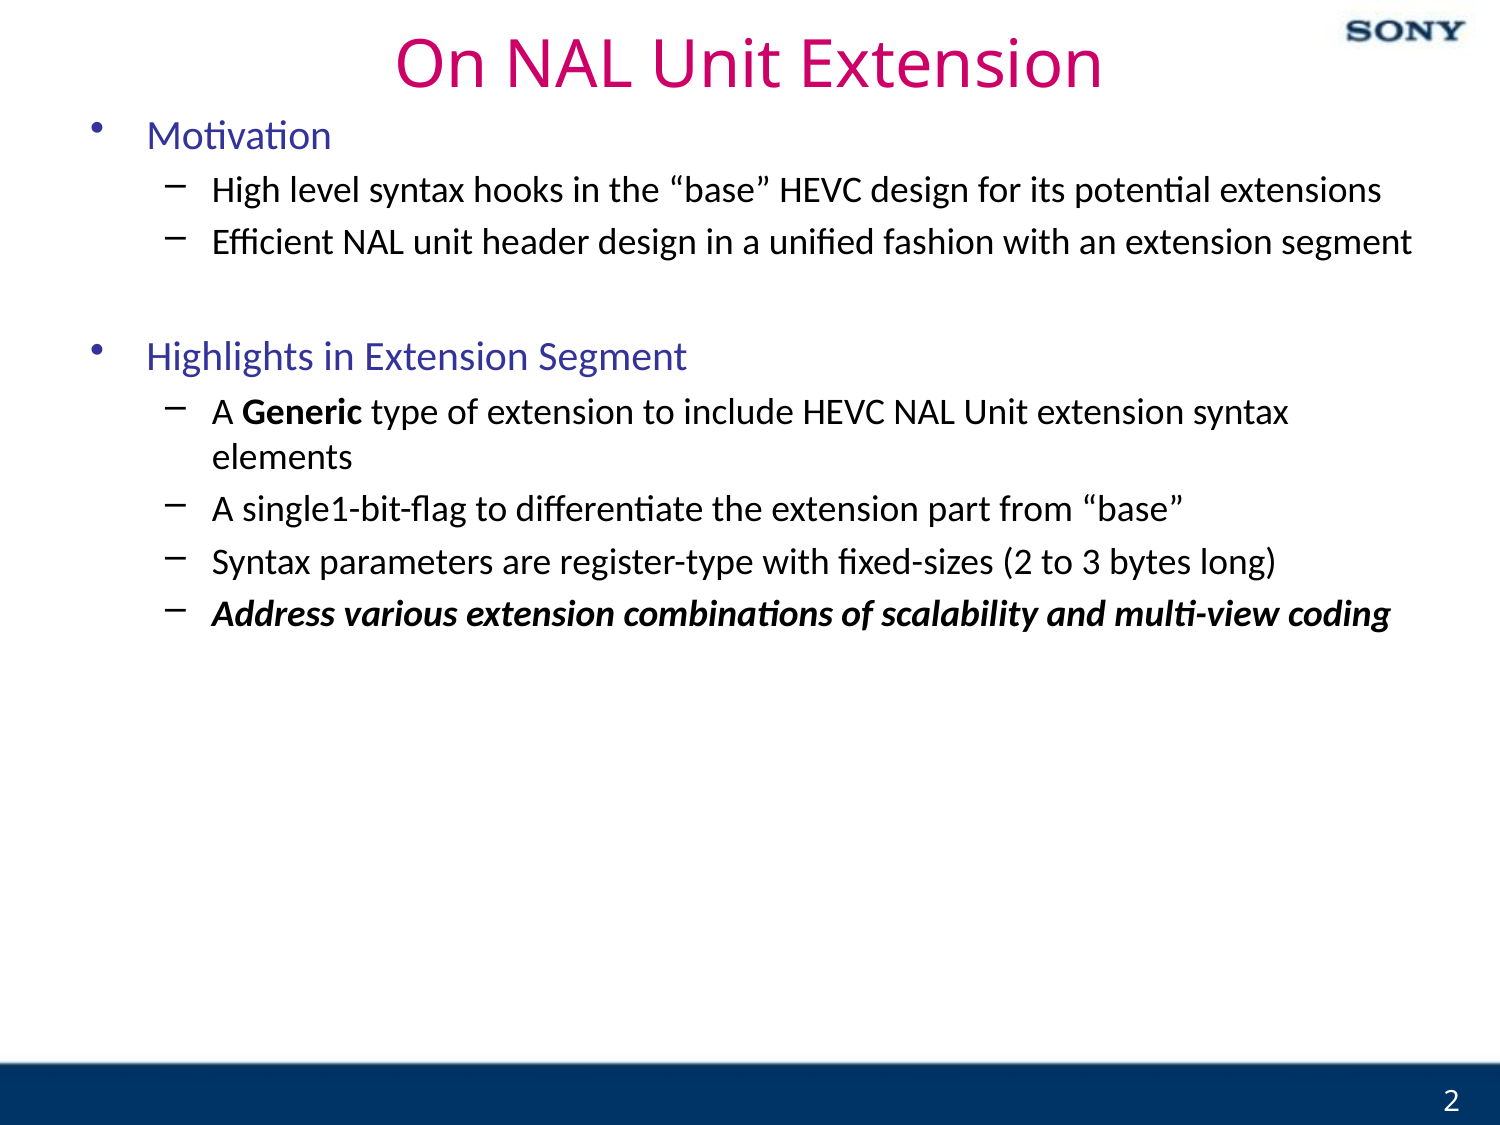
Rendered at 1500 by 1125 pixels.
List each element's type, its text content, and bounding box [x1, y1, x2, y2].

list Motivation High level syntax hooks in the “base” HEVC design for its potential extensions Efficient NAL unit header design in a unified fashion with an extension segment Highlights in Extension Segment A Generic type of extension to include HEVC NAL Unit extension syntax elements A single1-bit-flag to differentiate the extension part from “base” Syntax parameters are register-type with fixed-sizes (2 to 3 bytes long) Address various extension combinations of scalability and multi-view coding [74, 99, 1438, 1026]
title On NAL Unit Extension [49, 12, 1451, 109]
picture [0, 0, 1500, 1125]
slide_number 2 [1199, 1074, 1476, 1125]
